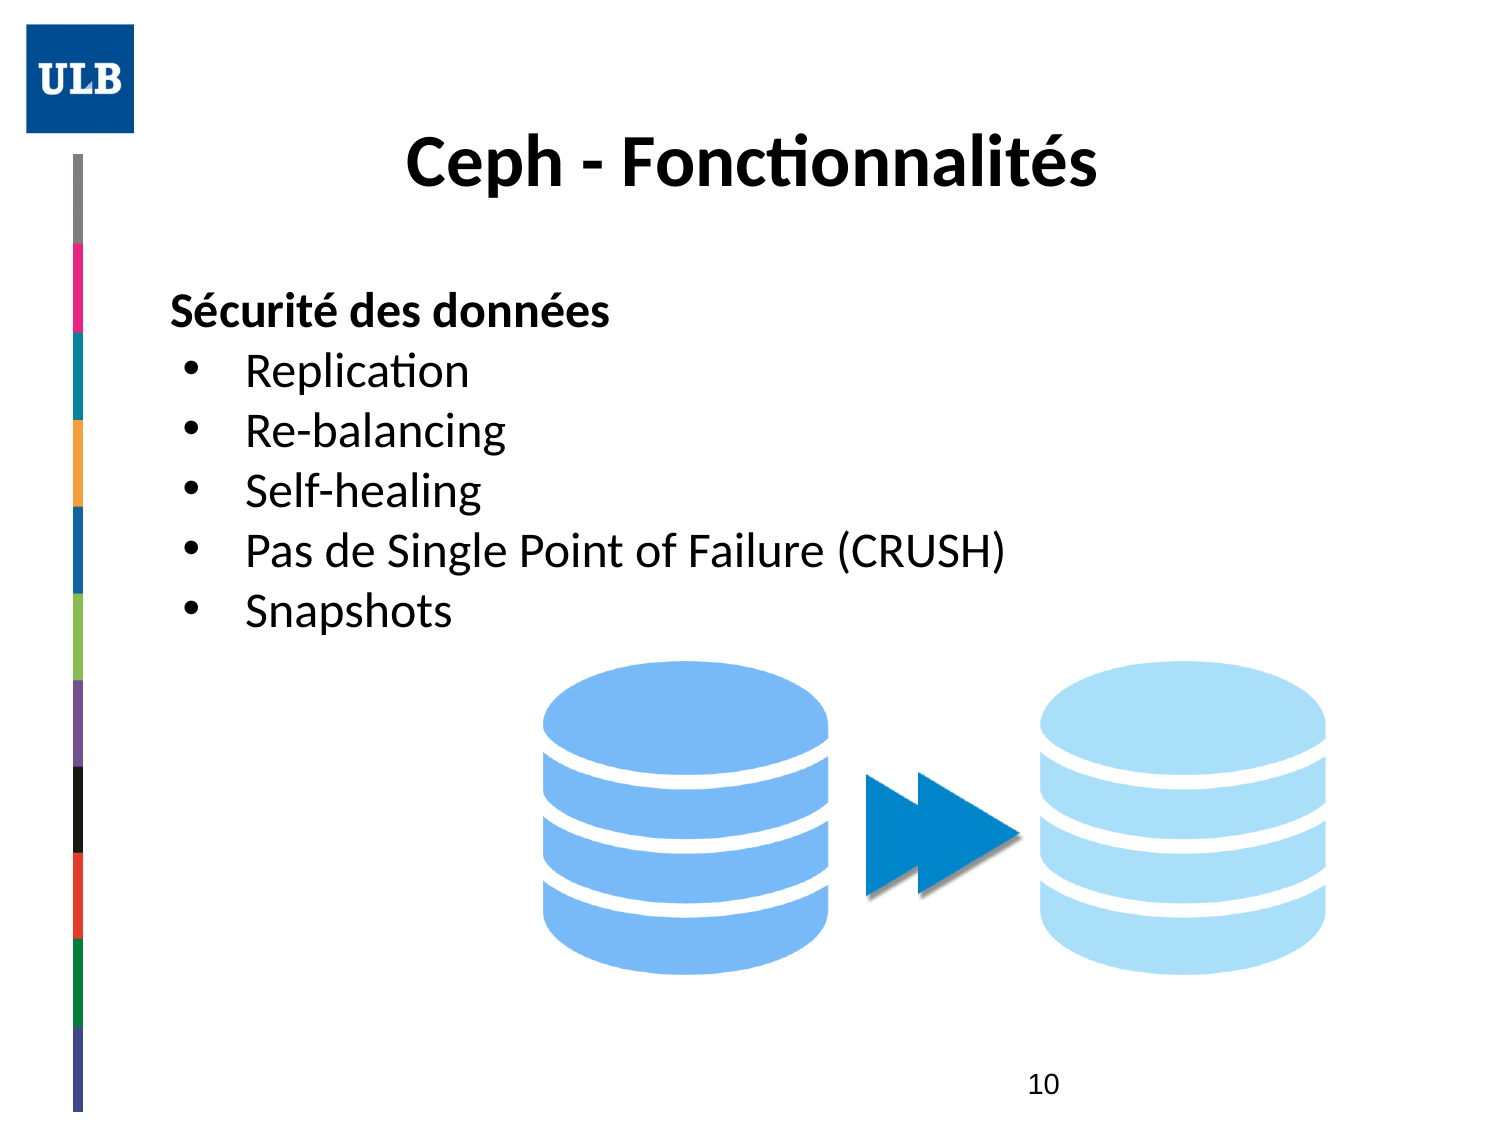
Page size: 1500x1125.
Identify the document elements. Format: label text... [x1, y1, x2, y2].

picture [73, 420, 83, 1112]
title Ceph - Fonctionnalités [155, 62, 1350, 250]
picture [491, 606, 1383, 1053]
picture [73, 154, 83, 333]
slide_number 10 [1012, 1060, 1350, 1113]
picture [7, 24, 142, 143]
list Sécurité des données Replication Re-balancing Self-healing Pas de Single Point of Failure (CRUSH) Snapshots [155, 262, 1383, 1005]
